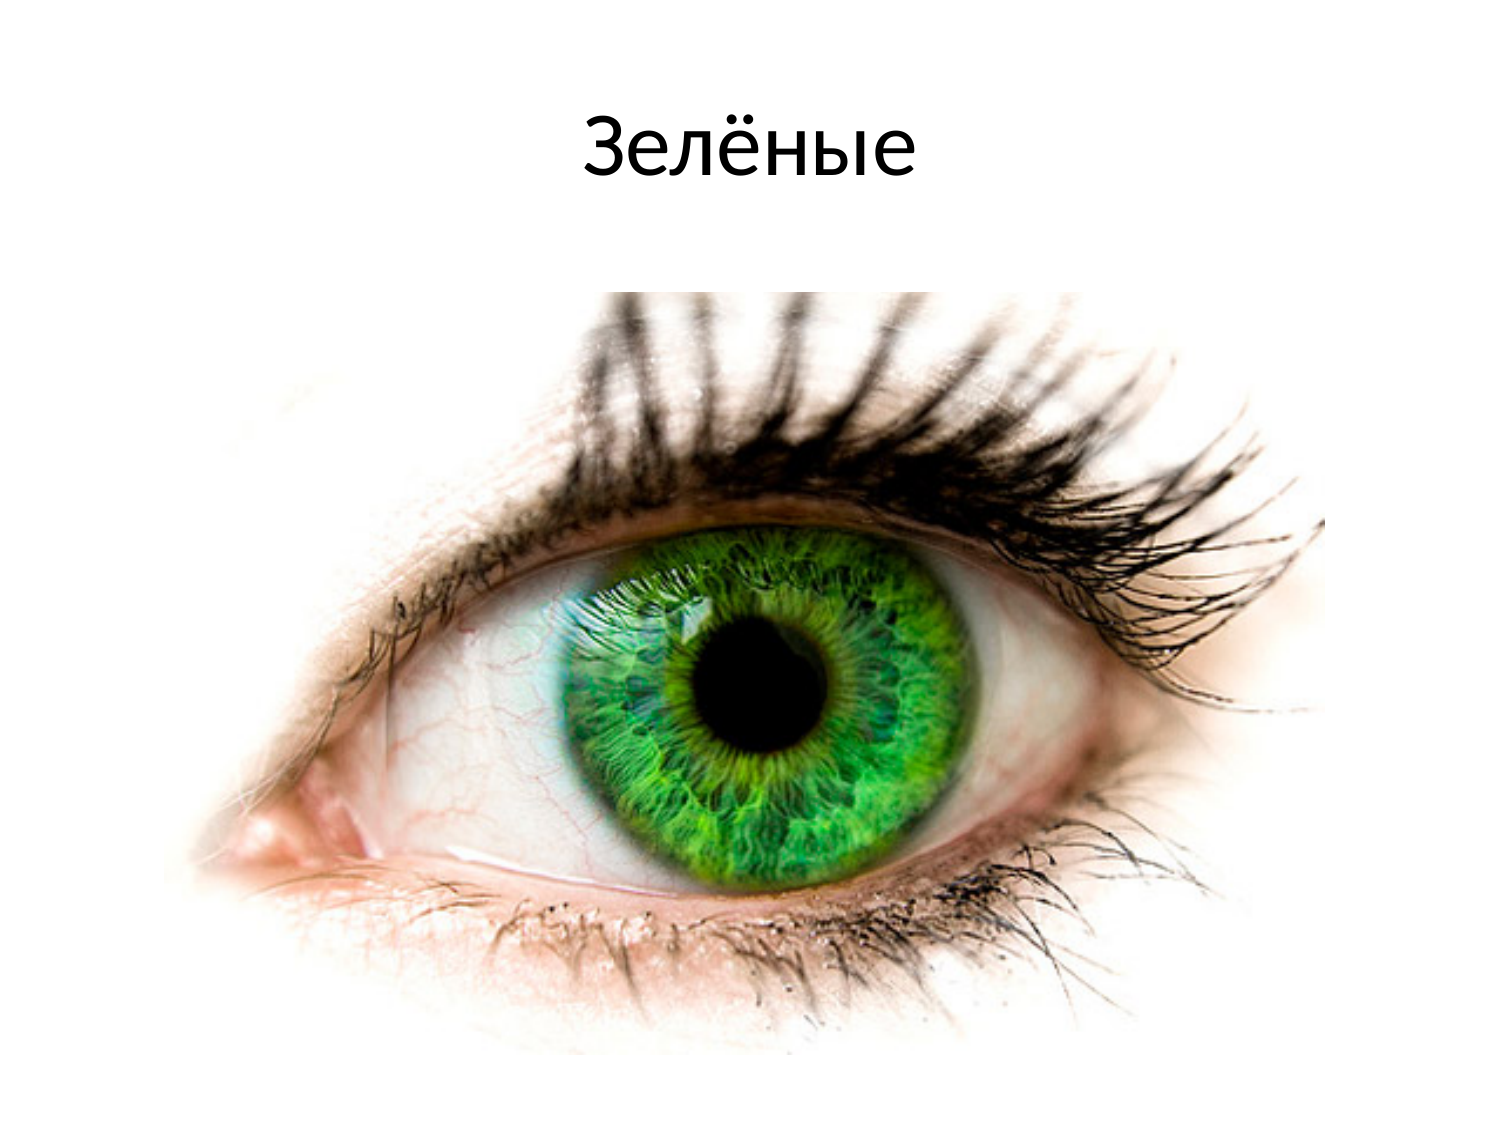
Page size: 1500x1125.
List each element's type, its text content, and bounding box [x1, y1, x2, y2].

title Зелёные [75, 45, 1425, 233]
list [163, 292, 1325, 1055]
